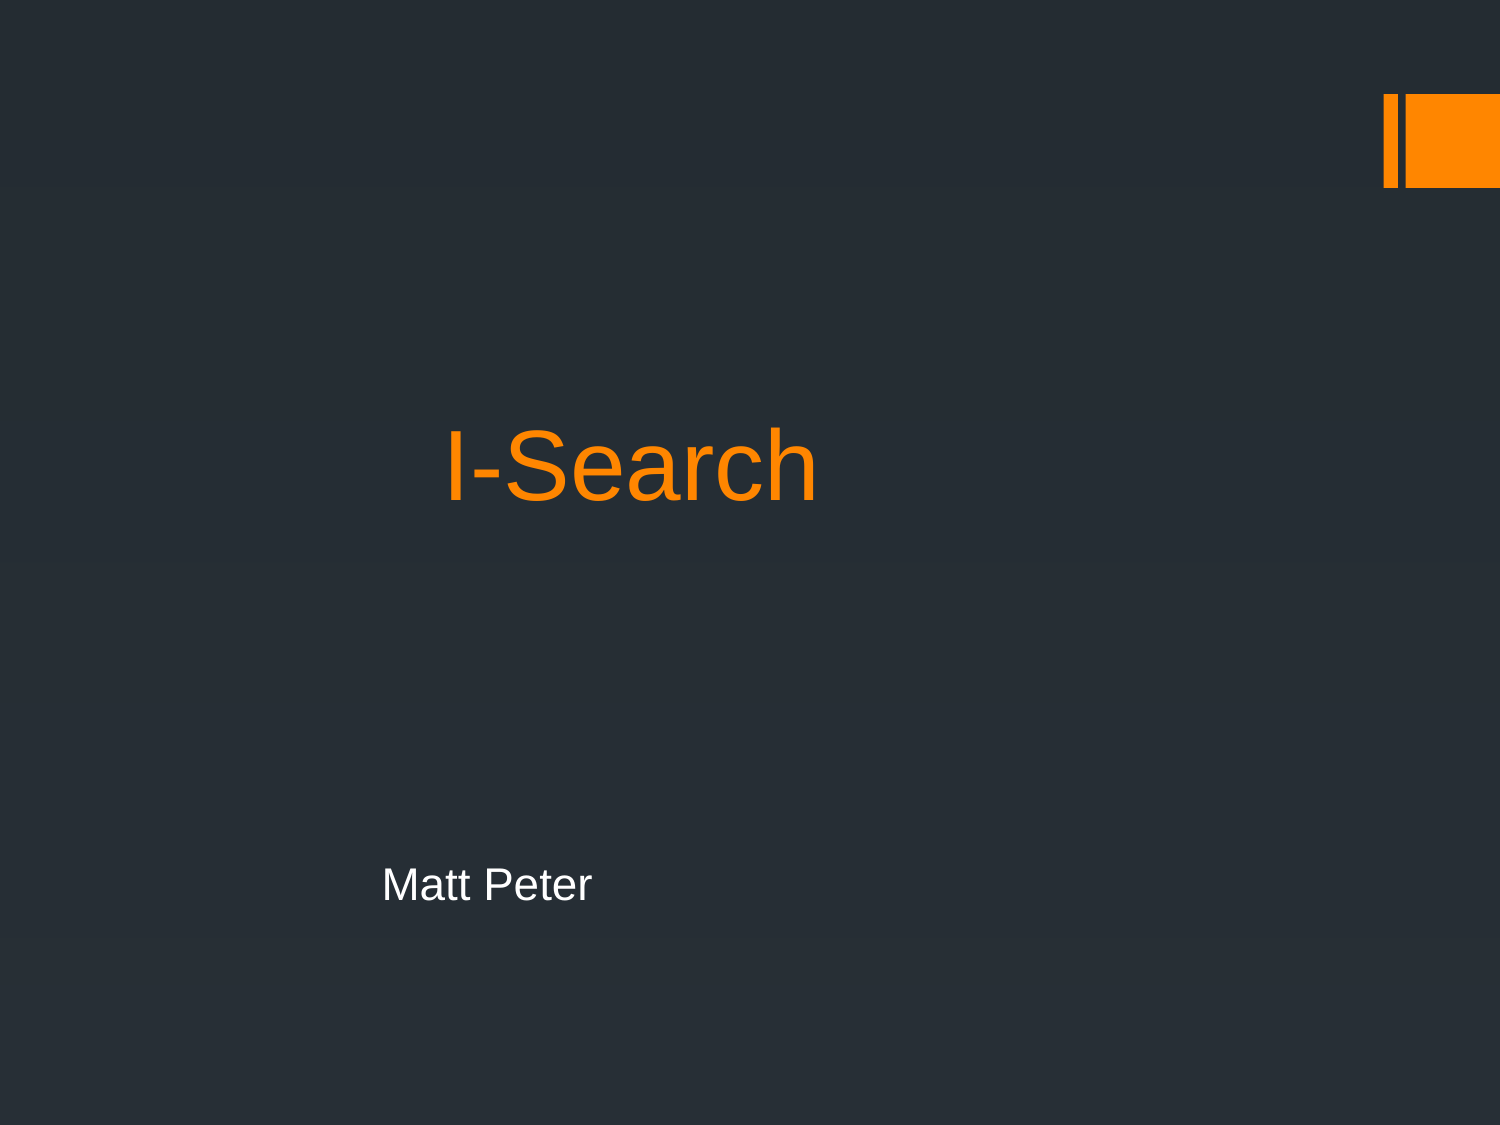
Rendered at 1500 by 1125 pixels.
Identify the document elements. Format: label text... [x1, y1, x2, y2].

title I-Search [150, 25, 1350, 529]
subtitle Matt Peter [150, 847, 1350, 1036]
